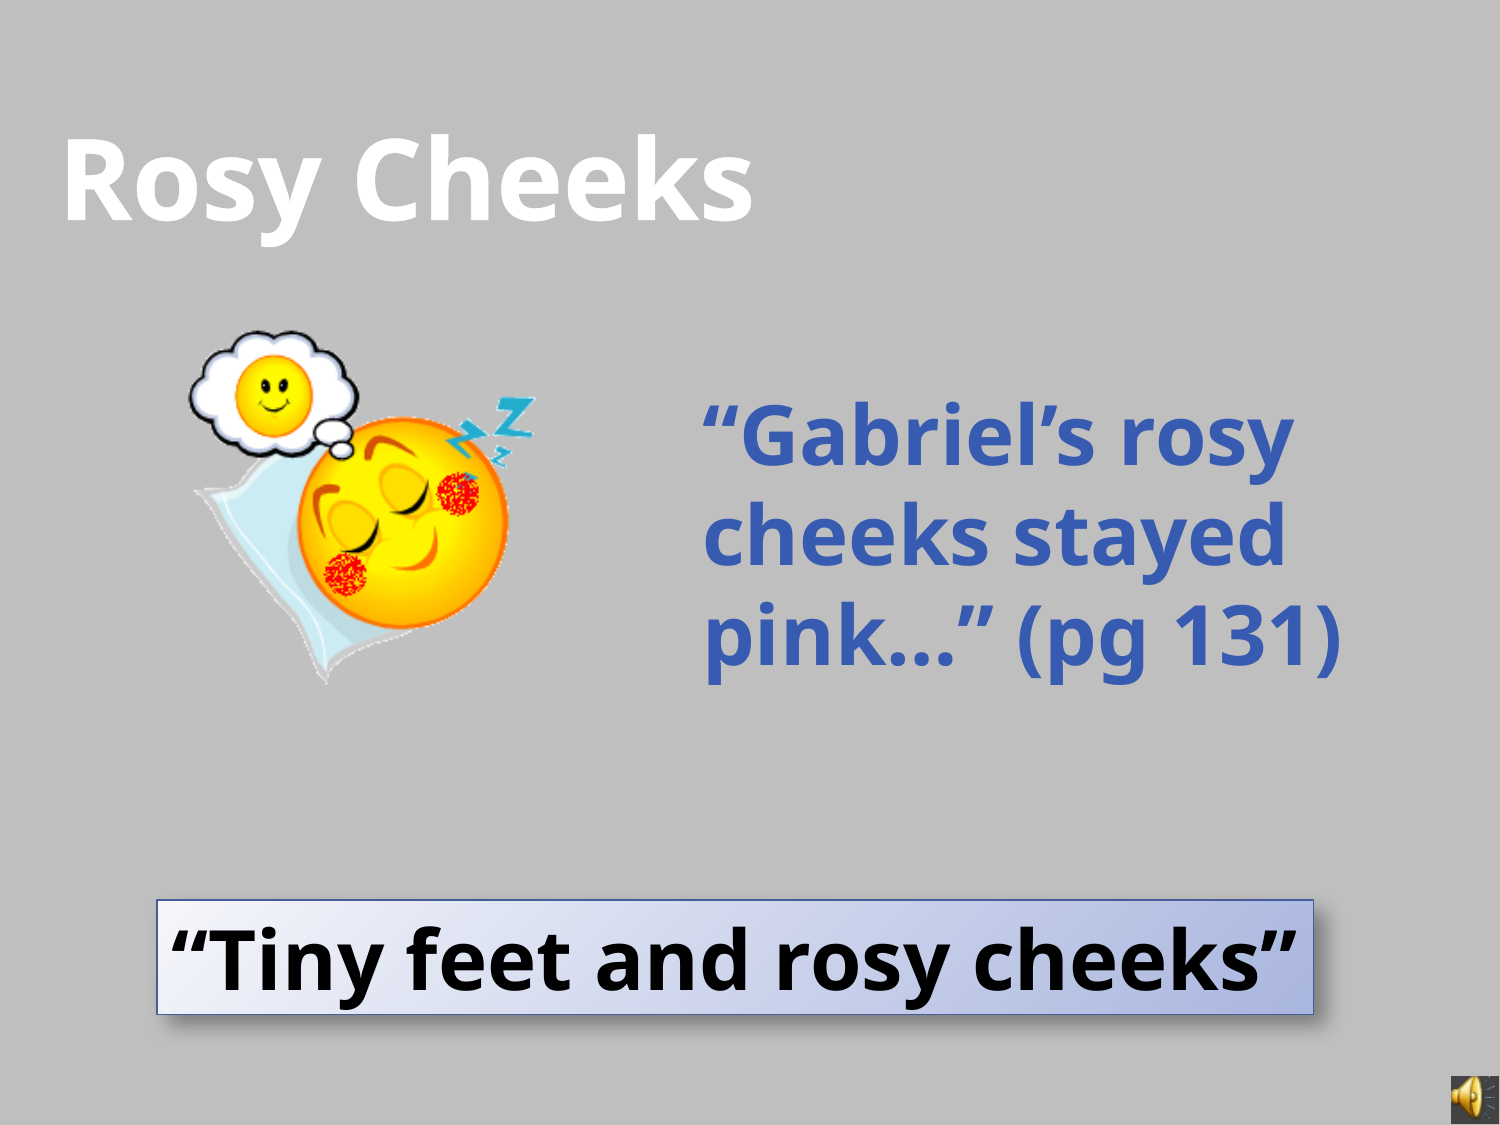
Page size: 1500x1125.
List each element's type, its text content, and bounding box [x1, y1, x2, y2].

text_box “Tiny feet and rosy cheeks” [156, 899, 1314, 1015]
text_box “Gabriel’s rosy cheeks stayed pink…” (pg 131) [687, 375, 1438, 690]
text_box Rosy Cheeks [42, 99, 771, 250]
picture [1449, 1074, 1500, 1125]
picture [137, 324, 601, 710]
